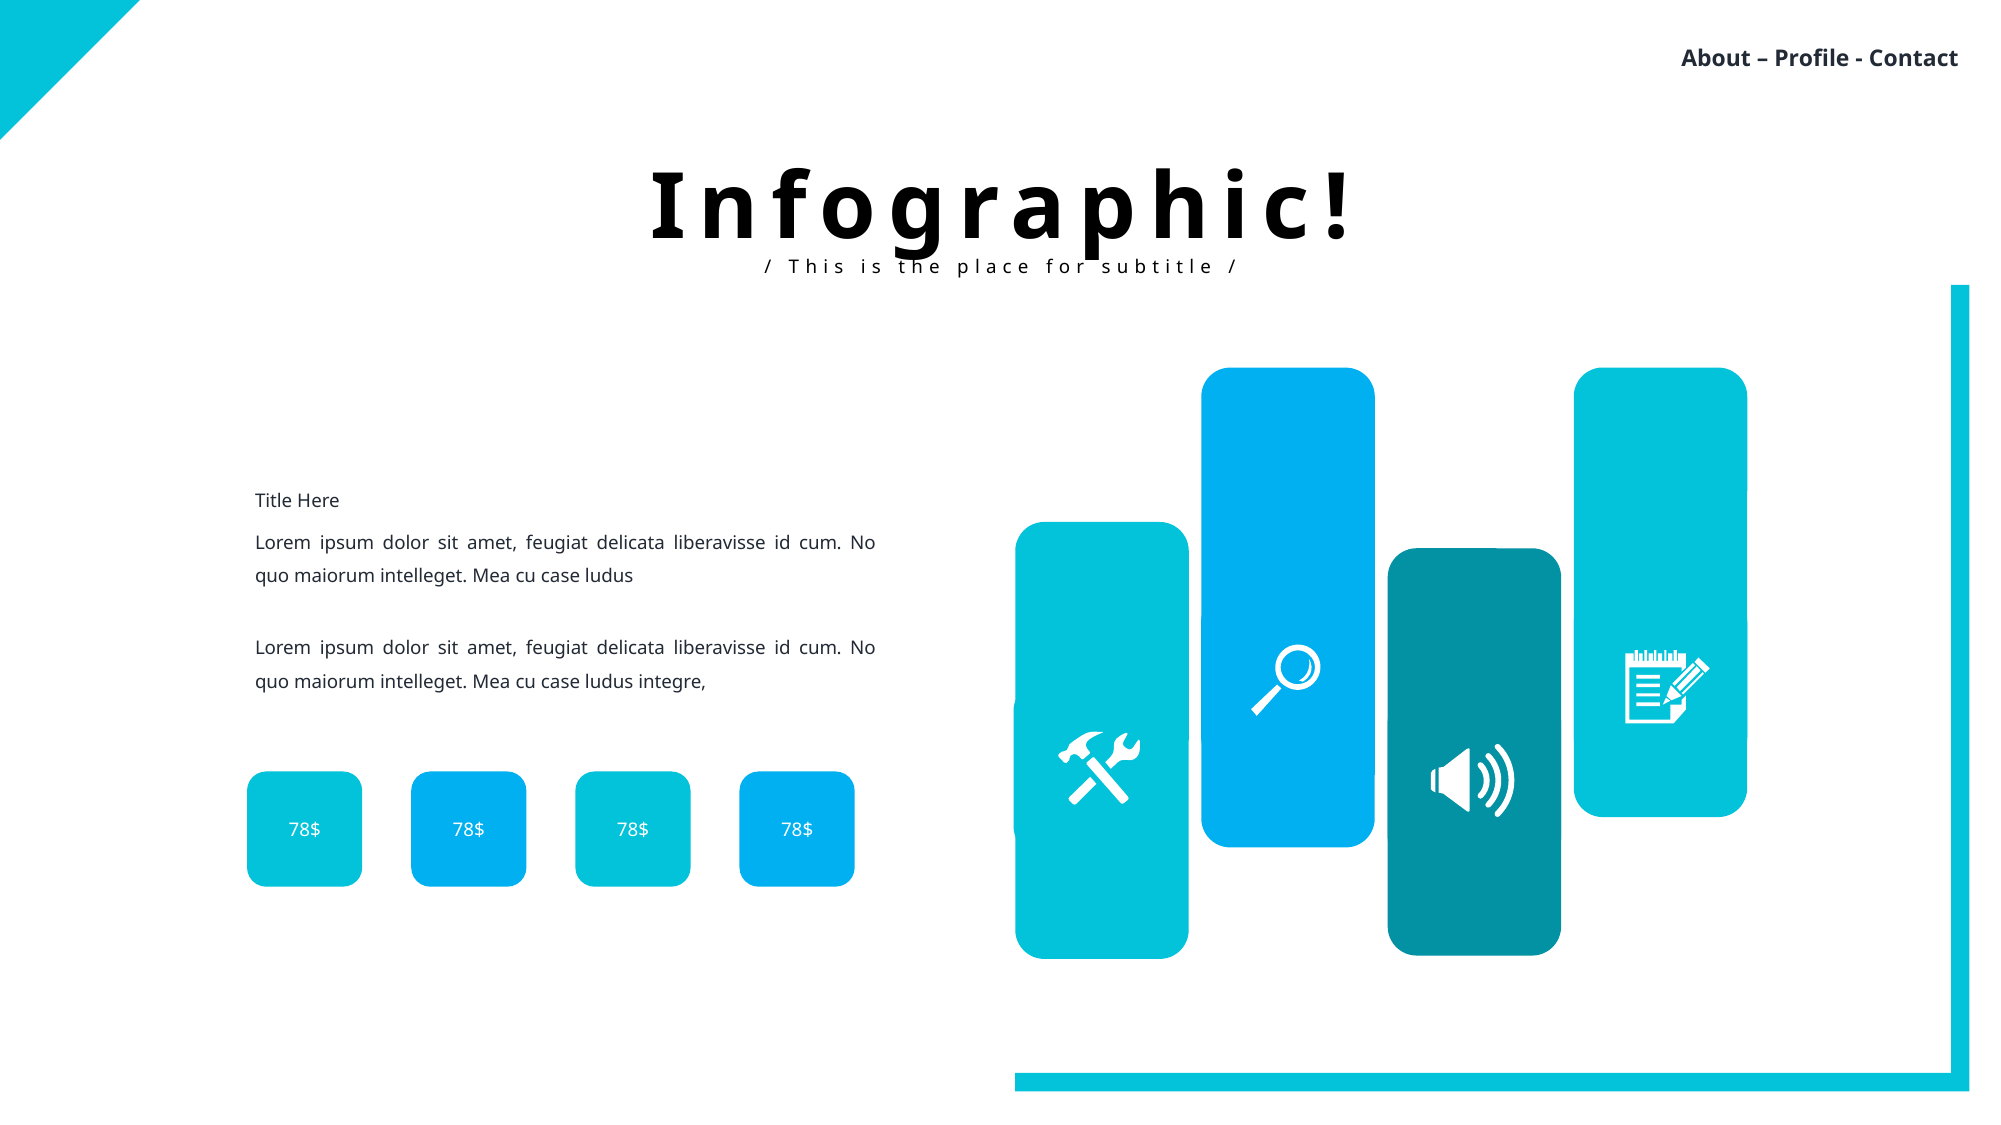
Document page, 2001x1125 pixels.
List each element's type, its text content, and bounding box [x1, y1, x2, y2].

text_box About – Profile - Contact [1557, 29, 1989, 85]
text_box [613, 140, 1387, 285]
text_box [0, 0, 142, 142]
text_box Title Here Lorem ipsum dolor sit amet, feugiat delicata liberavisse id cum. No quo maiorum intelleget. Mea cu case ludus [240, 469, 891, 594]
text_box [1386, 547, 1563, 719]
text_box [1200, 743, 1376, 849]
text_box Lorem ipsum dolor sit amet, feugiat delicata liberavisse id cum. No quo maiorum intelleget. Mea cu case ludus integre, [240, 617, 891, 700]
text_box 78$ [410, 770, 528, 888]
text_box [1068, 776, 1097, 805]
text_box [1572, 366, 1749, 618]
text_box [1012, 681, 1188, 857]
text_box [1014, 520, 1190, 960]
text_box [1200, 366, 1376, 616]
text_box [1014, 284, 1970, 1092]
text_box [1430, 743, 1515, 818]
text_box 78$ [574, 770, 692, 888]
text_box [1386, 692, 1563, 868]
text_box 78$ [738, 770, 856, 888]
text_box [1086, 757, 1129, 804]
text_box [1625, 650, 1710, 724]
text_box [1200, 591, 1376, 768]
text_box [1572, 591, 1749, 768]
text_box 78$ [245, 770, 364, 888]
text_box [1105, 732, 1140, 769]
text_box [1251, 642, 1324, 716]
text_box [1386, 840, 1563, 957]
text_box [1058, 731, 1104, 763]
text_box [1572, 740, 1749, 819]
